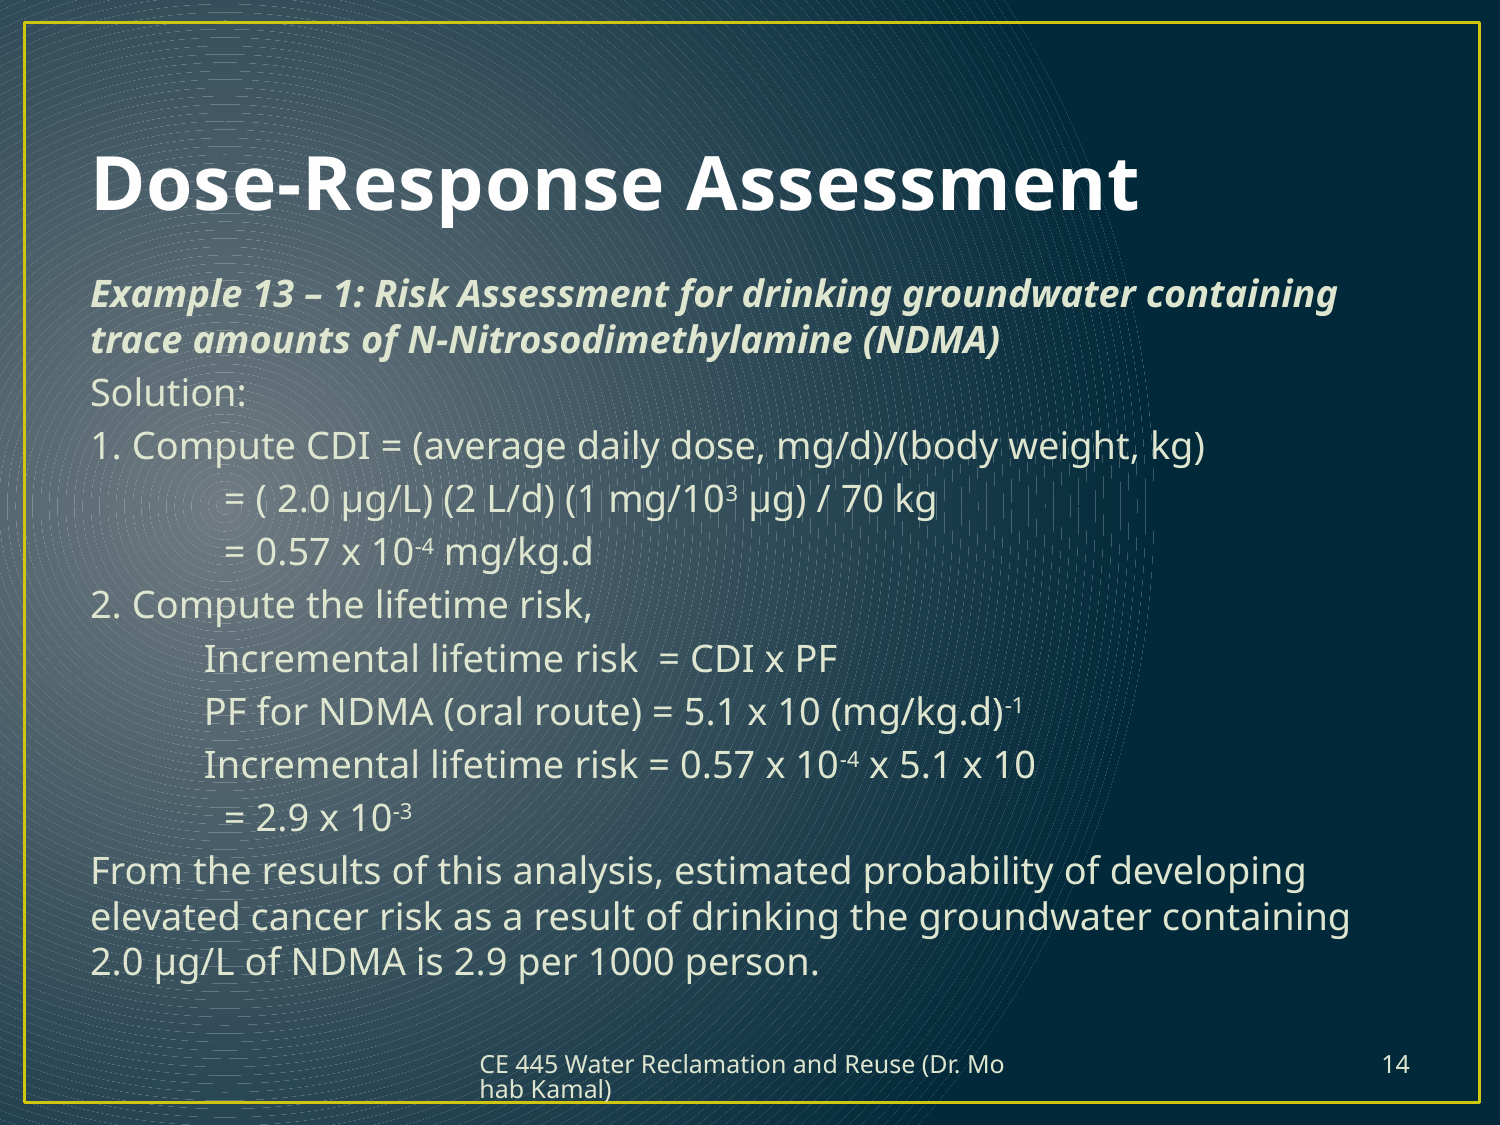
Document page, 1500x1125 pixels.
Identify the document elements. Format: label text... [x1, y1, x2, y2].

footer CE 445 Water Reclamation and Reuse (Dr. Mohab Kamal) [464, 1035, 1036, 1096]
slide_number 14 [1074, 1035, 1425, 1096]
list Example 13 – 1: Risk Assessment for drinking groundwater containing trace amounts of N-Nitrosodimethylamine (NDMA) Solution: 1. Compute CDI = (average daily dose, mg/d)/(body weight, kg) = ( 2.0 µg/L) (2 L/d) (1 mg/103 µg) / 70 kg = 0.57 x 10-4 mg/kg.d 2. Compute the lifetime risk, Incremental lifetime risk = CDI x PF PF for NDMA (oral route) = 5.1 x 10 (mg/kg.d)-1 Incremental lifetime risk = 0.57 x 10-4 x 5.1 x 10 = 2.9 x 10-3 From the results of this analysis, estimated probability of developing elevated cancer risk as a result of drinking the groundwater containing 2.0 µg/L of NDMA is 2.9 per 1000 person. [75, 262, 1425, 1005]
title Dose-Response Assessment [75, 45, 1425, 233]
